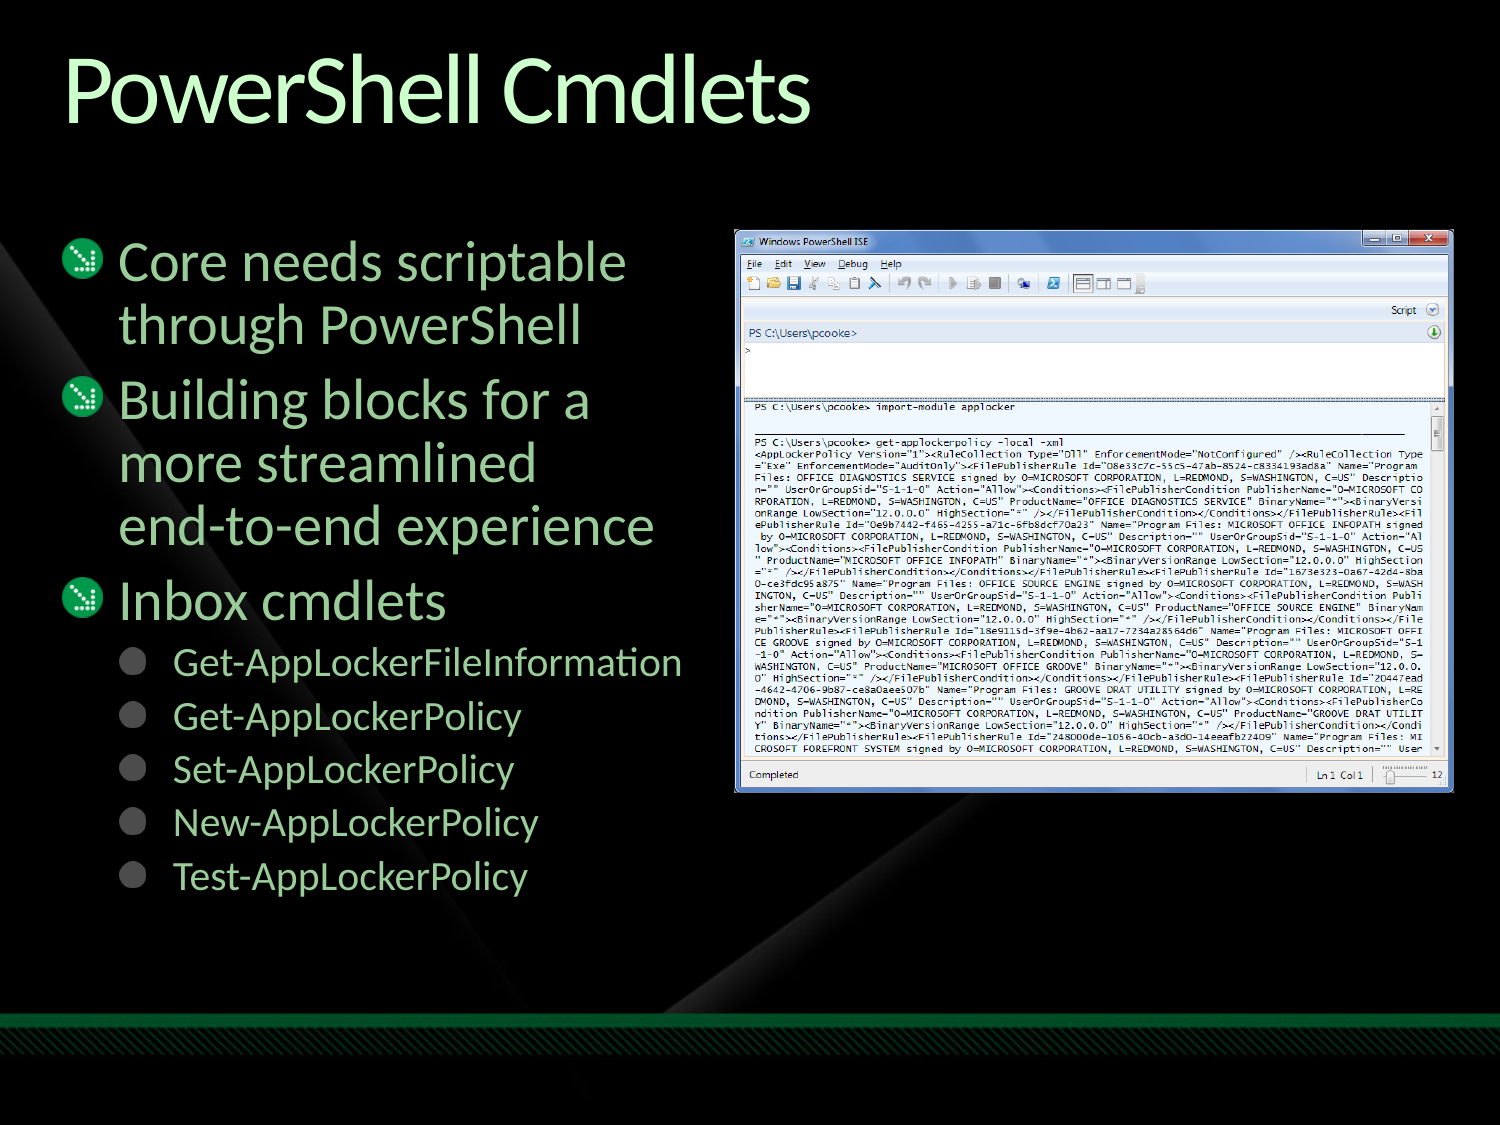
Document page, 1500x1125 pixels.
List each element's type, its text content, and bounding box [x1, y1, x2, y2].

list Core needs scriptable through PowerShell Building blocks for a more streamlined end-to-end experience Inbox cmdlets Get-AppLockerFileInformation Get-AppLockerPolicy Set-AppLockerPolicy New-AppLockerPolicy Test-AppLockerPolicy [62, 231, 716, 581]
picture [0, 0, 1500, 1125]
title PowerShell Cmdlets [62, 37, 1438, 147]
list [733, 229, 1454, 793]
